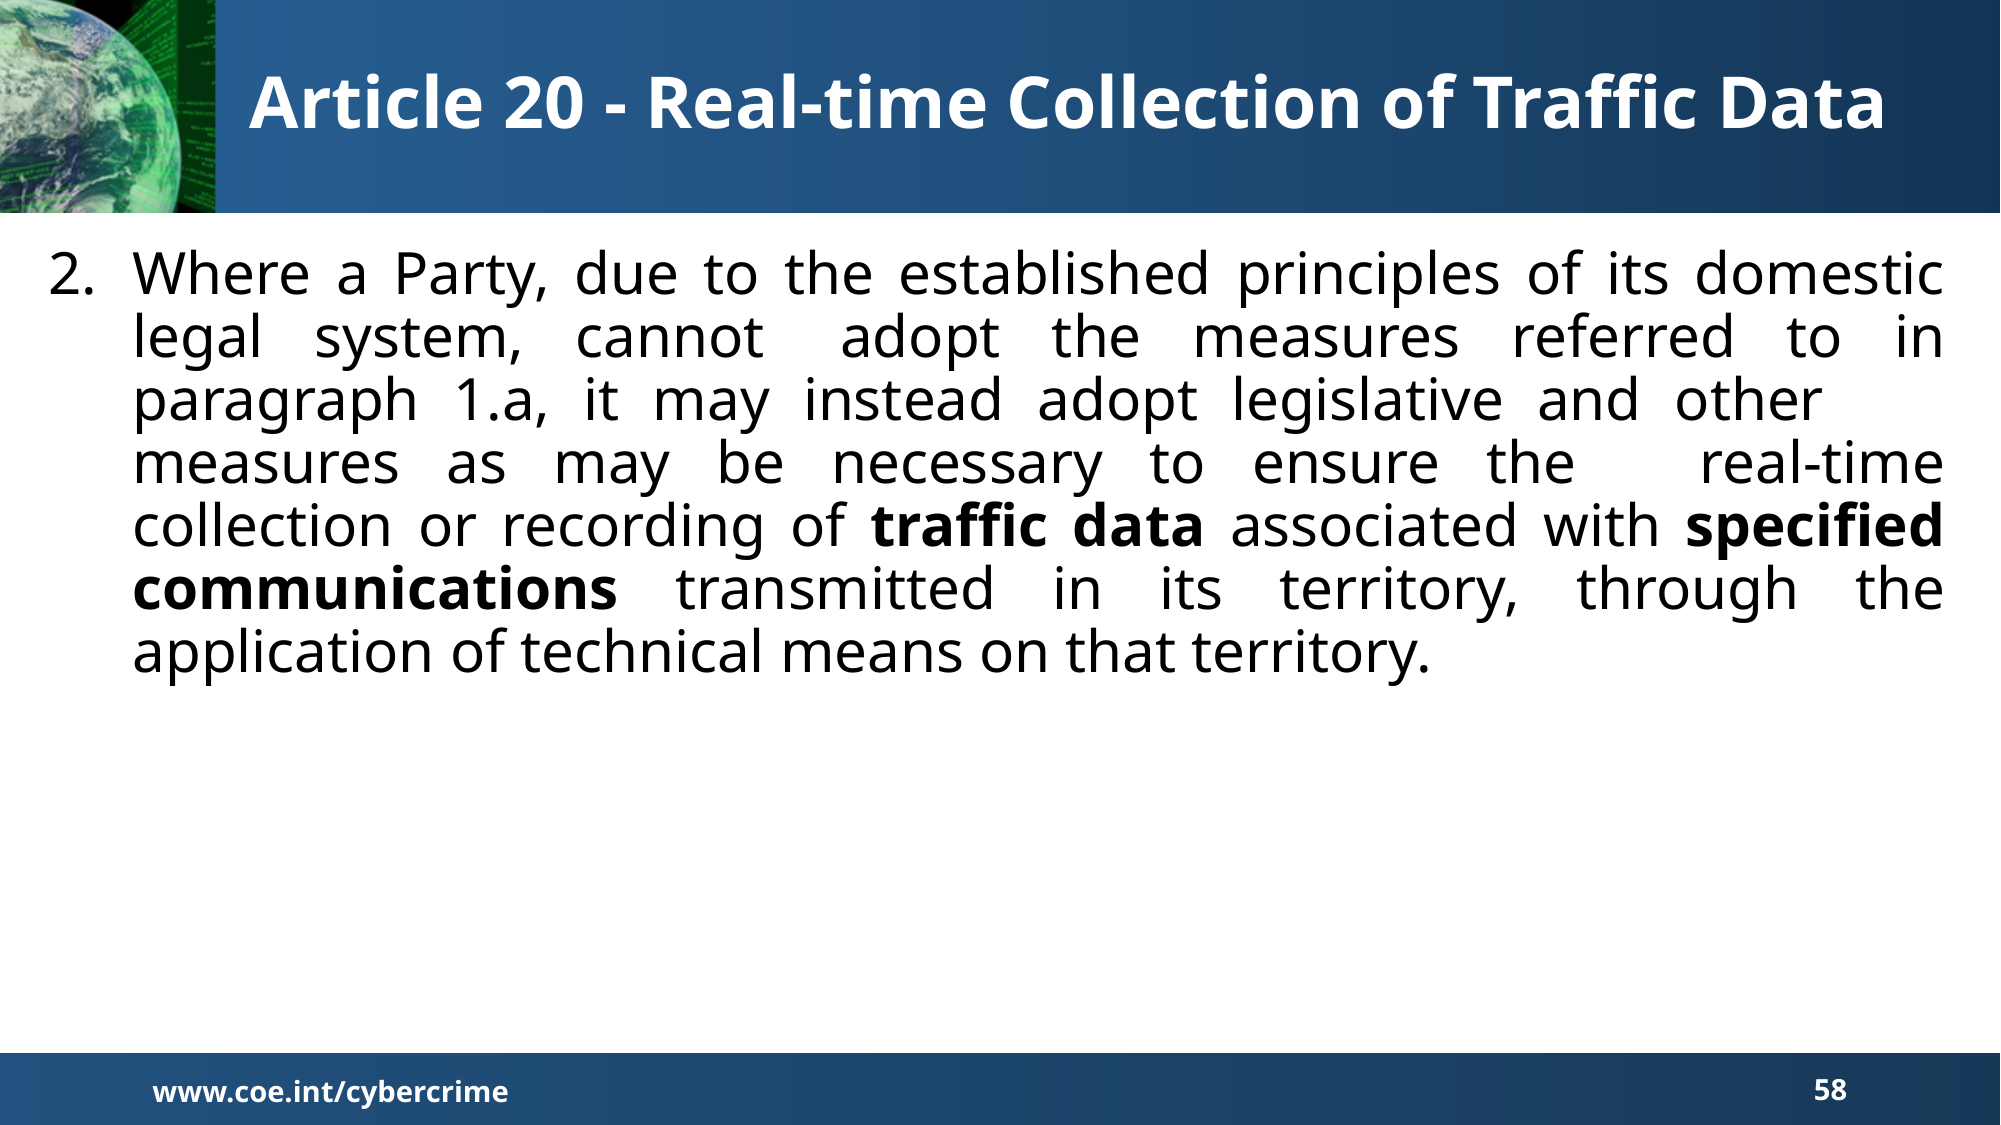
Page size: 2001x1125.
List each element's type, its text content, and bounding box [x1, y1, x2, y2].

picture [0, 0, 2000, 213]
slide_number 58 [1412, 1061, 1863, 1121]
list Where a Party, due to the established principles of its domestic legal system, cannot adopt the measures referred to in paragraph 1.a, it may instead adopt legislative and other measures as may be necessary to ensure the real-time collection or recording of traffic data associated with specified communications transmitted in its territory, through the application of technical means on that territory. [33, 237, 1961, 1028]
text_box Article 20 - Real-time Collection of Traffic Data [235, 31, 1961, 181]
slide_number www.coe.int/cybercrime [137, 1061, 588, 1121]
